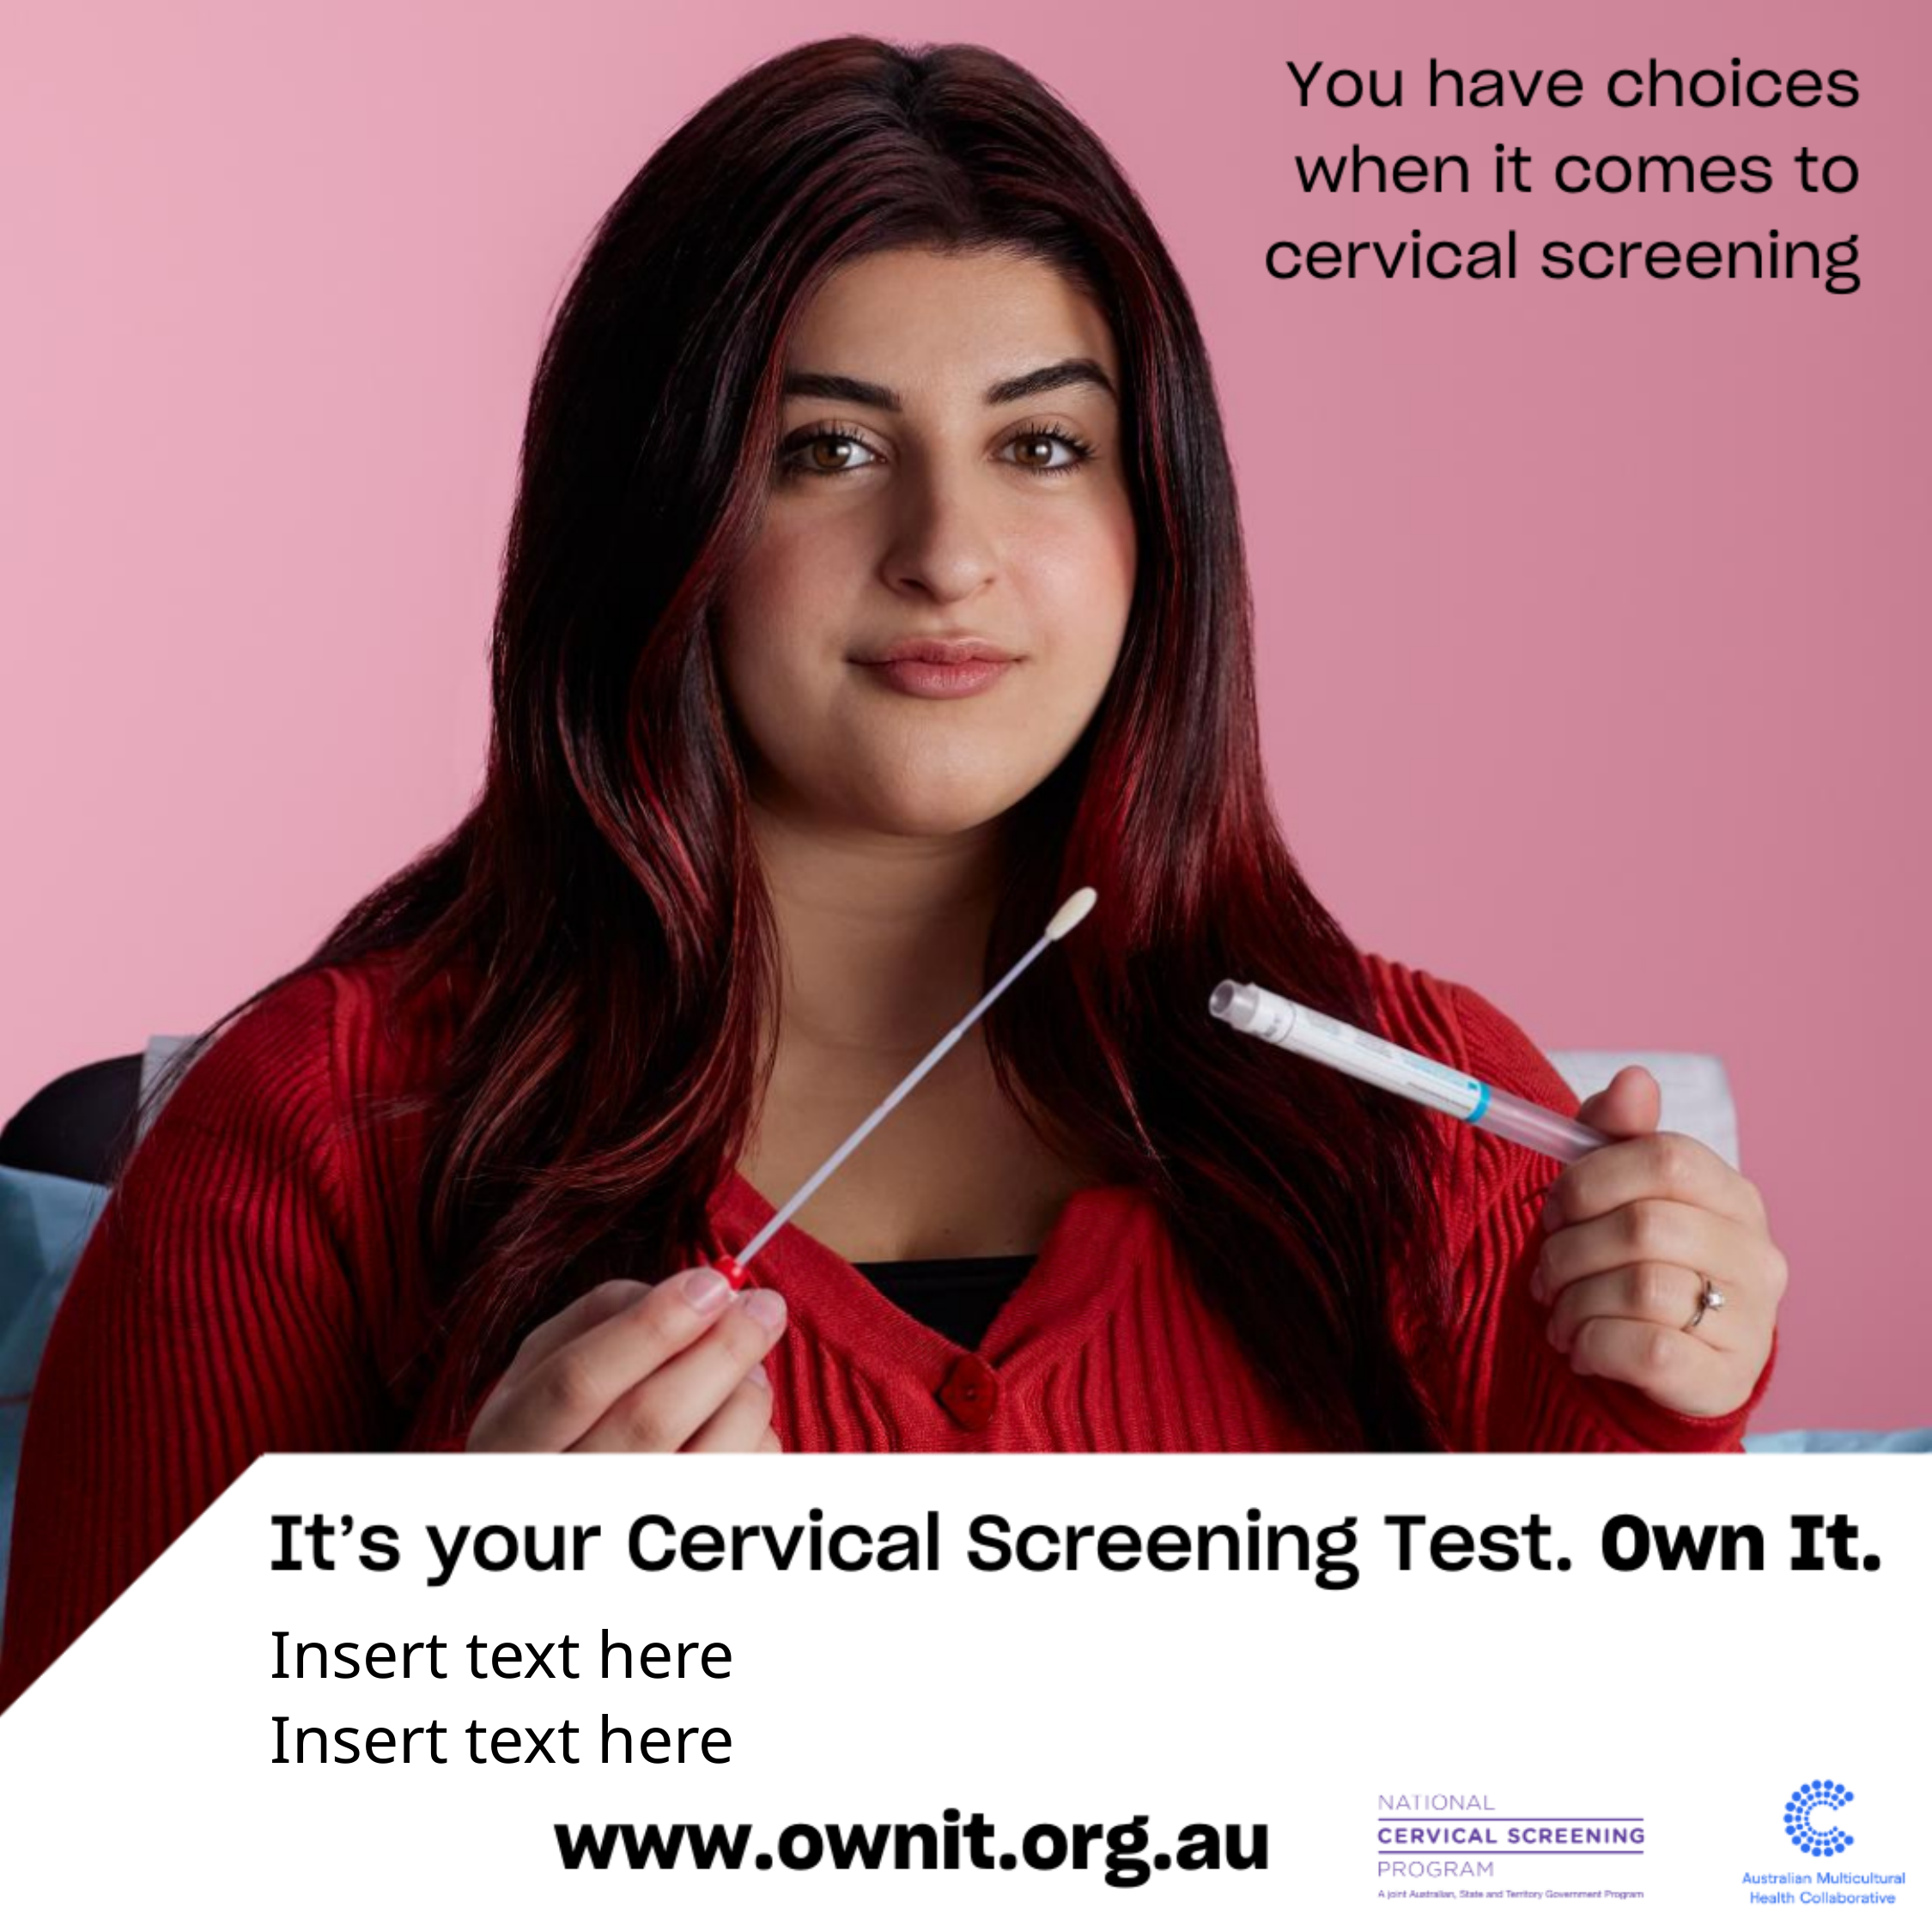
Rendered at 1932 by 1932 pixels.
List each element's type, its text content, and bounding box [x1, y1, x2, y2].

text_box Insert text here [257, 1607, 1871, 1698]
text_box Insert text here [257, 1692, 1304, 1783]
picture [0, 0, 1932, 1932]
